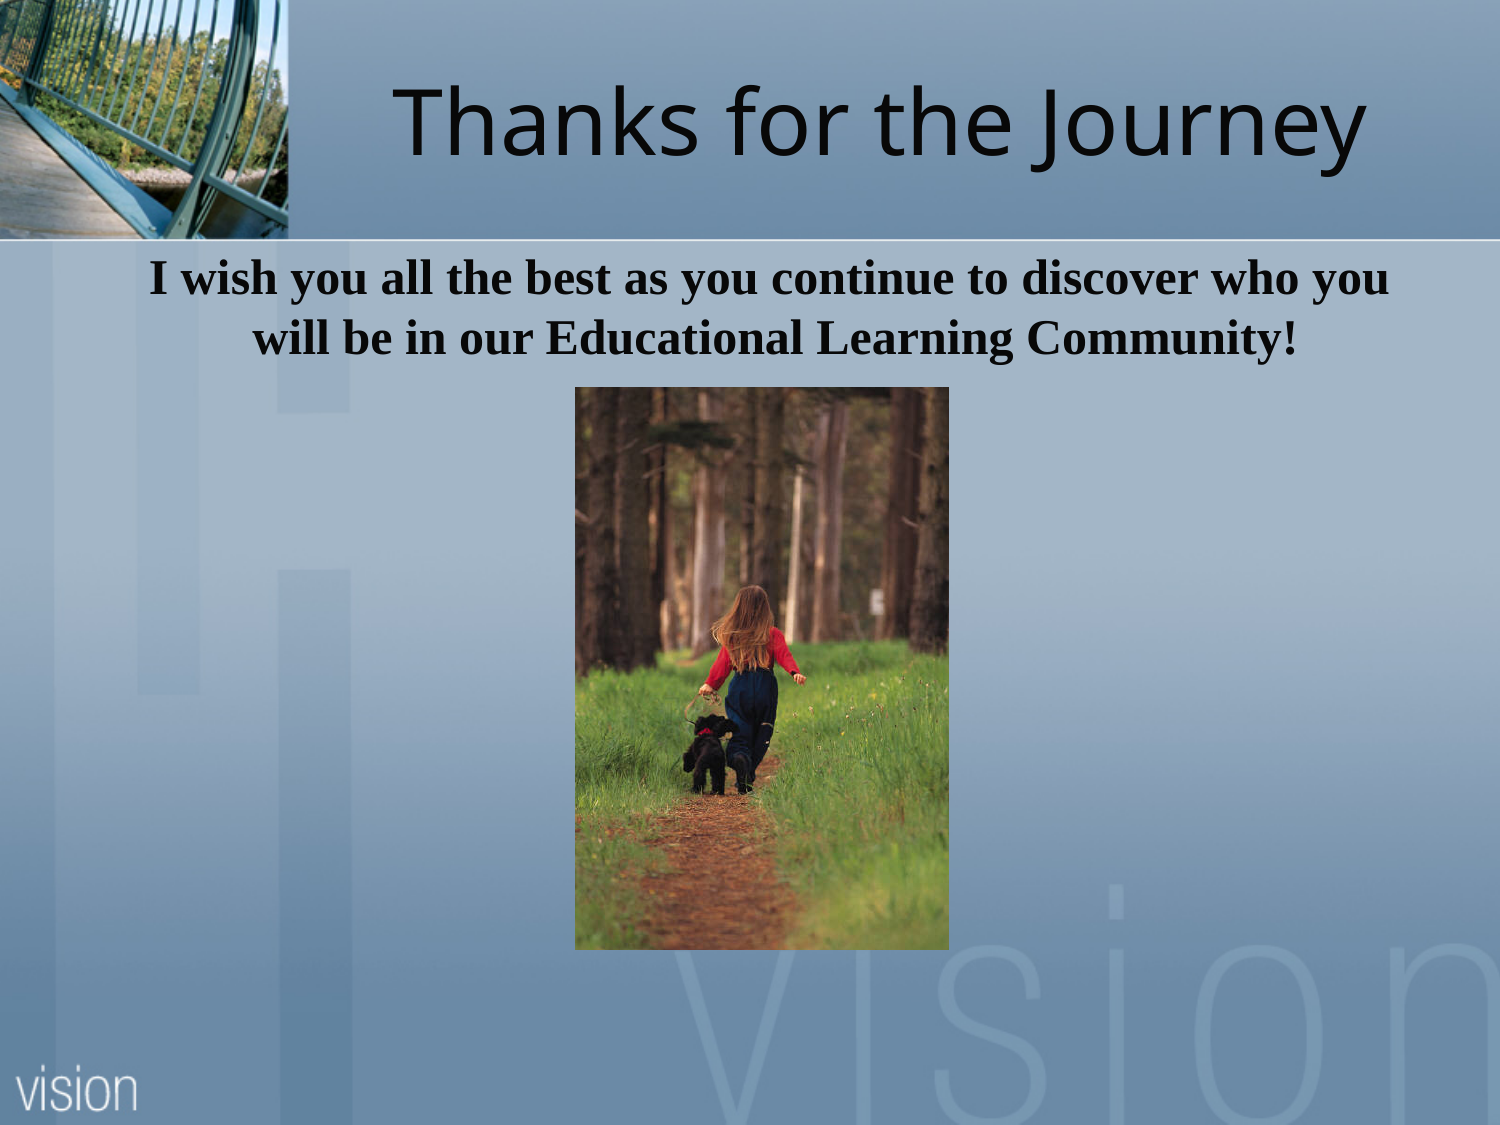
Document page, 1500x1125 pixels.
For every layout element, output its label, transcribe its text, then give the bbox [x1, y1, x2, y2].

picture [0, 0, 1500, 1125]
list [574, 387, 950, 951]
text_box I wish you all the best as you continue to discover who you will be in our Educational Learning Community! [133, 237, 1418, 373]
title Thanks for the Journey [299, 30, 1462, 207]
